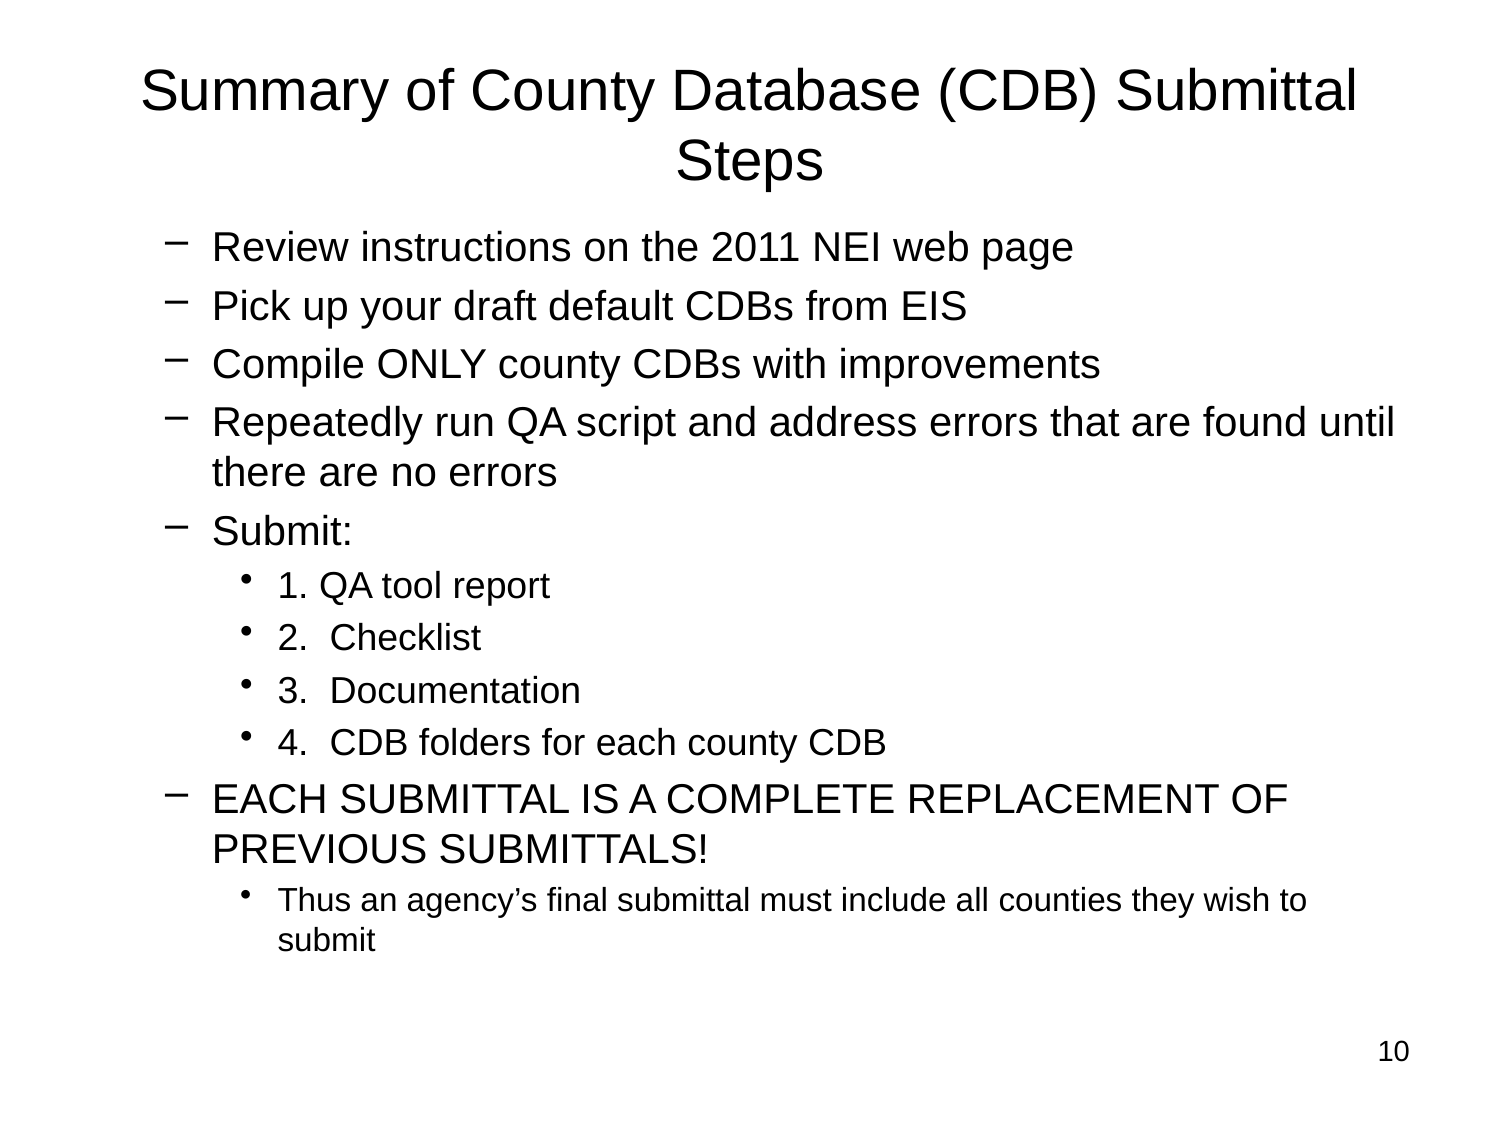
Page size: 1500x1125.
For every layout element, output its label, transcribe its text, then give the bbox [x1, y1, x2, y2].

list Review instructions on the 2011 NEI web page Pick up your draft default CDBs from EIS Compile ONLY county CDBs with improvements Repeatedly run QA script and address errors that are found until there are no errors Submit: 1. QA tool report 2. Checklist 3. Documentation 4. CDB folders for each county CDB EACH SUBMITTAL IS A COMPLETE REPLACEMENT OF PREVIOUS SUBMITTALS! Thus an agency’s final submittal must include all counties they wish to submit [74, 212, 1426, 1125]
slide_number 10 [1074, 1024, 1426, 1103]
title Summary of County Database (CDB) Submittal Steps [74, 44, 1426, 201]
